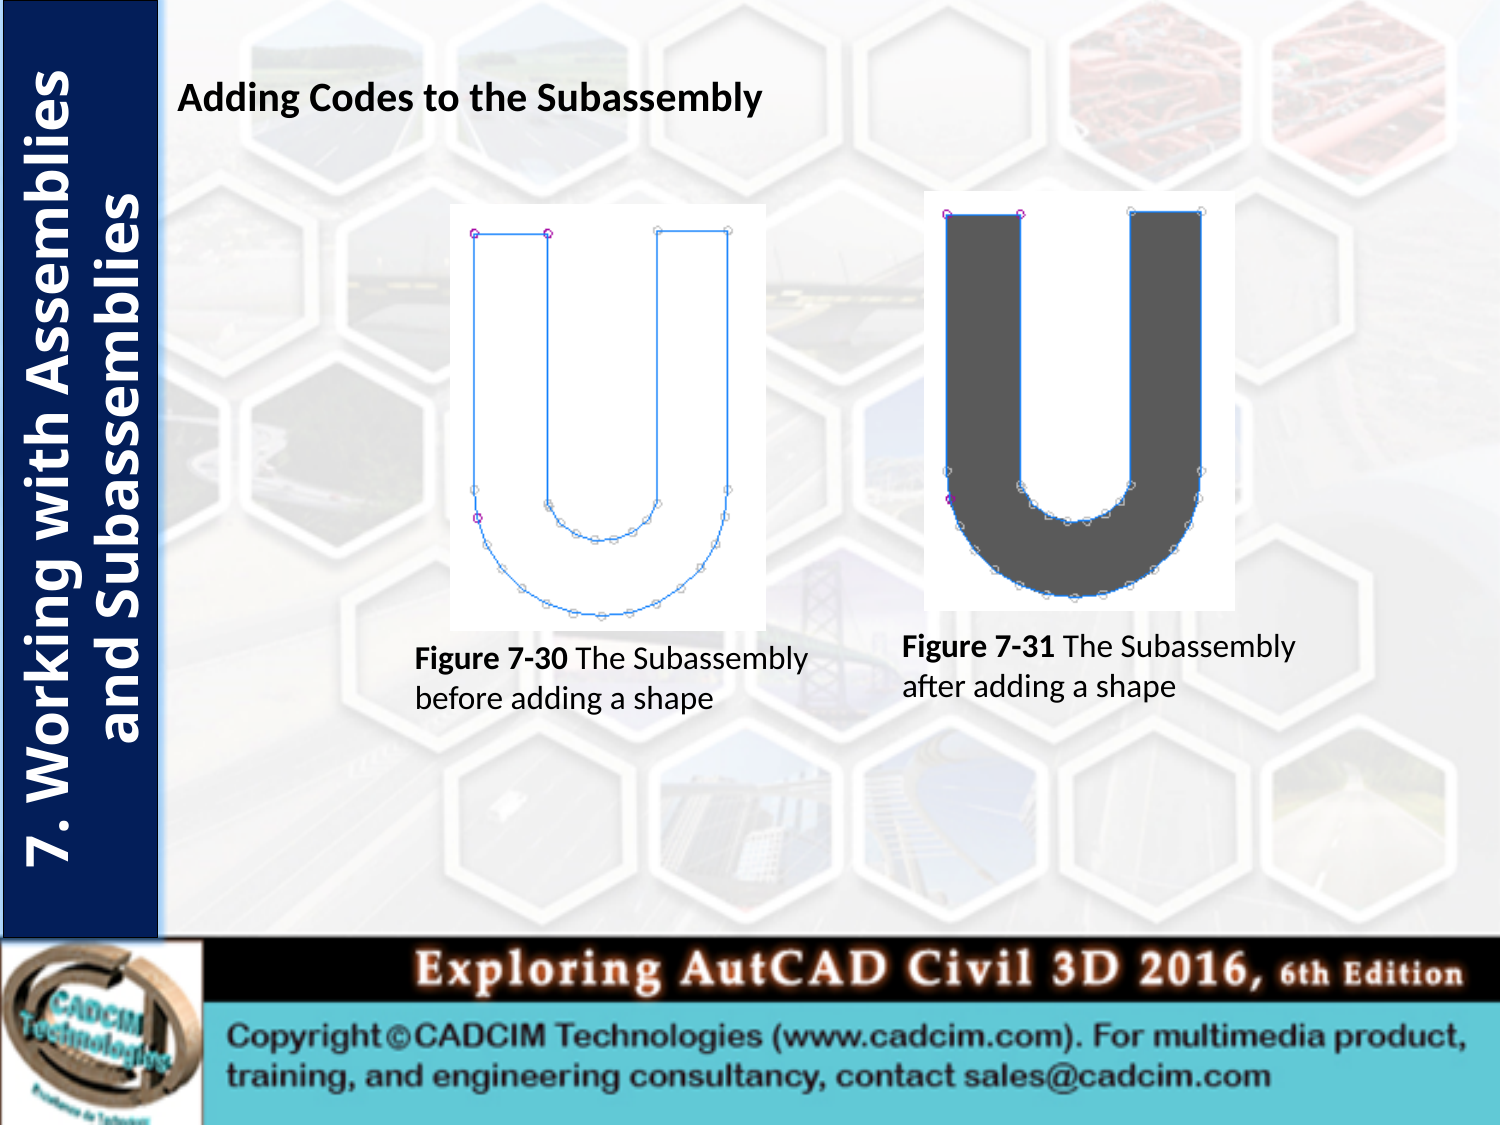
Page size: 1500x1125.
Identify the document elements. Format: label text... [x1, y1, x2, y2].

text_box Figure 7-31 The Subassembly after adding a shape [887, 616, 1325, 712]
text_box Figure 7-30 The Subassembly before adding a shape [399, 628, 888, 724]
text_box Adding Codes to the Subassembly [162, 62, 913, 128]
picture [0, 0, 1500, 1125]
